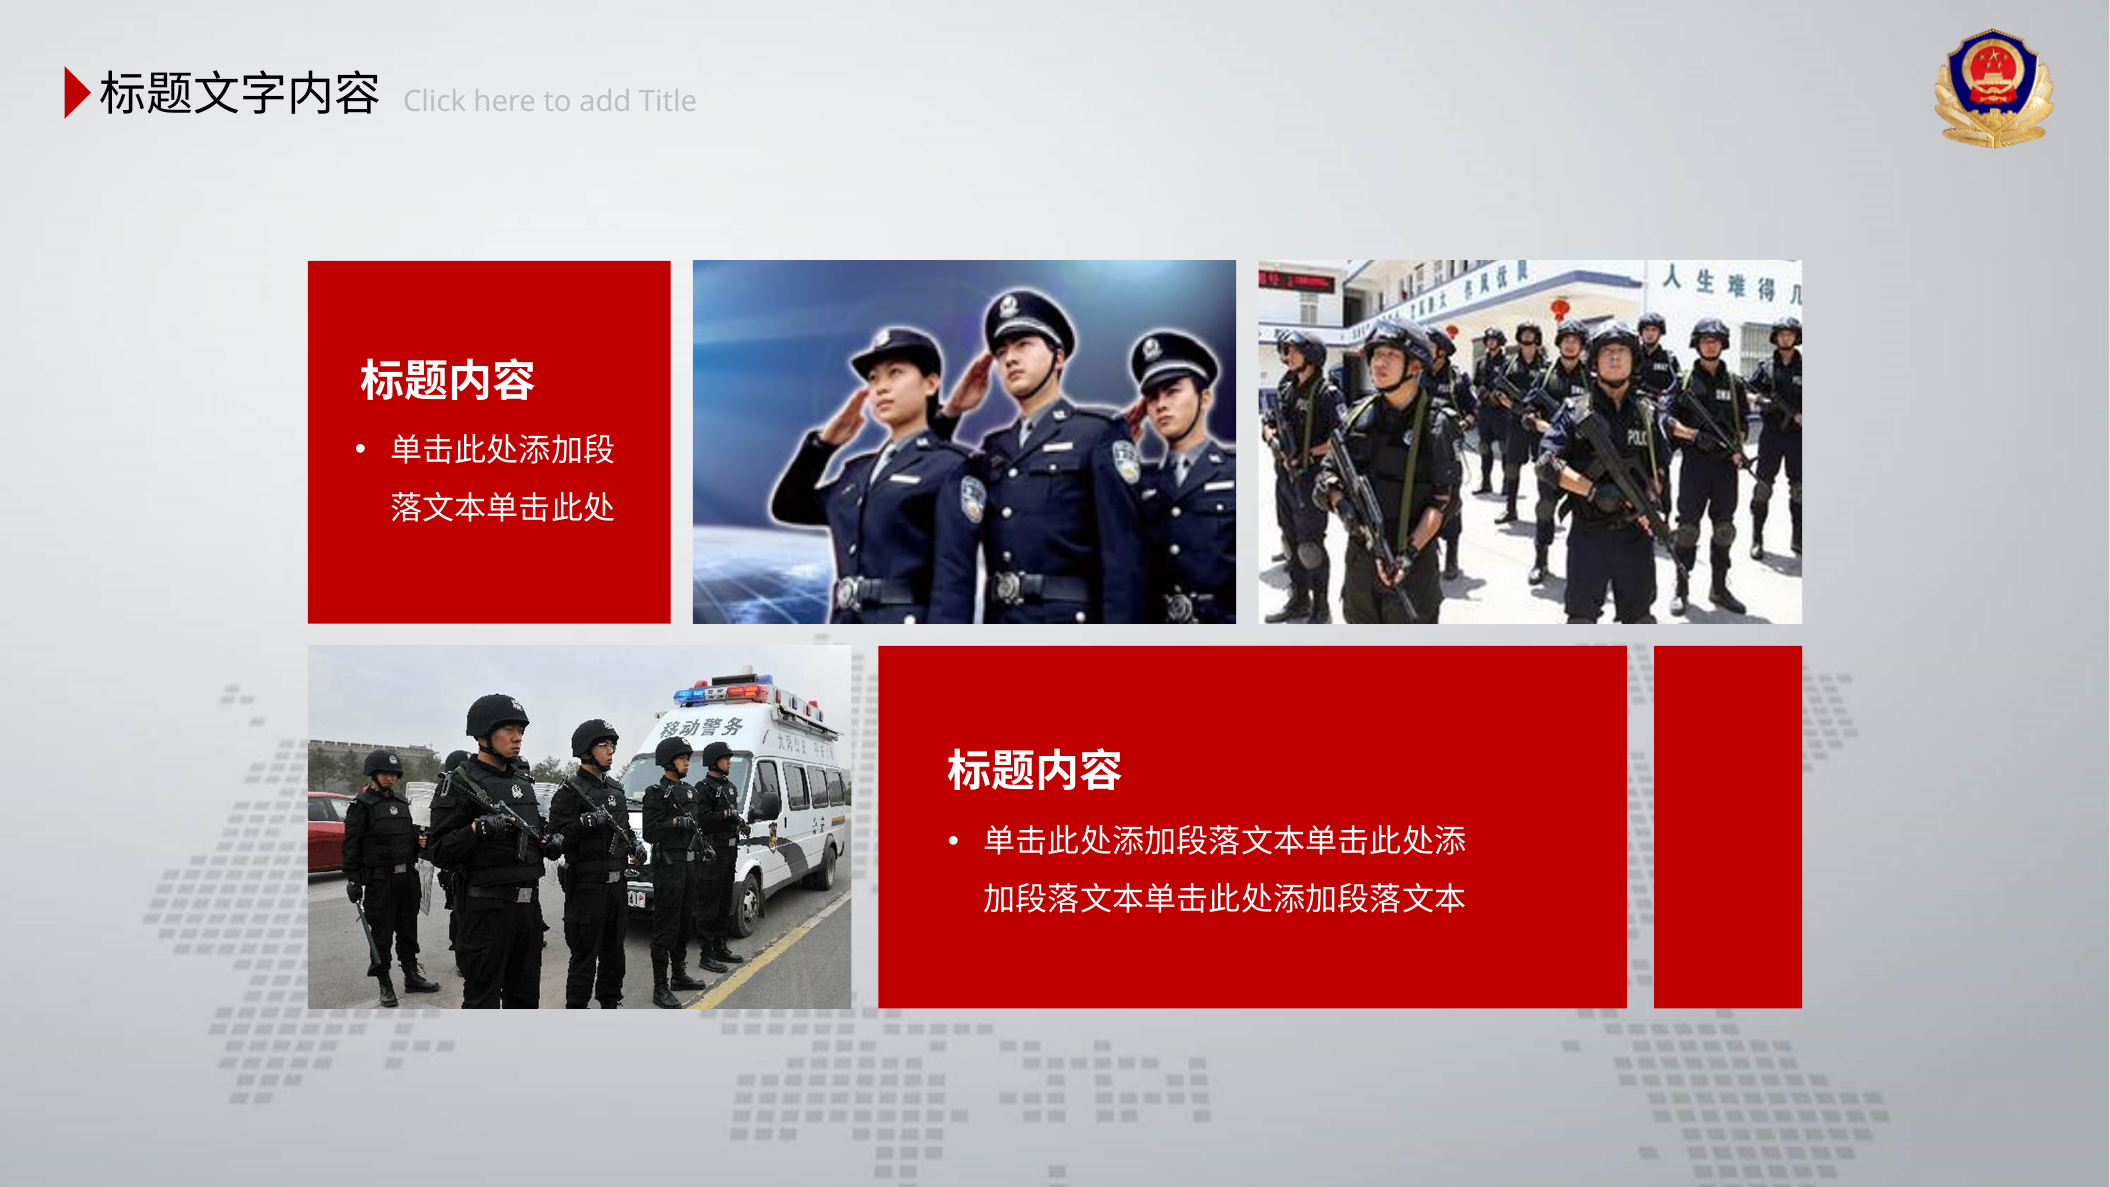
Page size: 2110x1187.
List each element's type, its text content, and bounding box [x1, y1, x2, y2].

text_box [878, 645, 1627, 1009]
text_box [307, 645, 852, 1009]
text_box [1258, 260, 1803, 624]
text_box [64, 55, 721, 128]
text_box 标题内容 [671, 317, 923, 413]
text_box [692, 260, 1237, 624]
text_box [1654, 645, 1803, 1009]
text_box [307, 260, 671, 624]
picture [0, 0, 2110, 1187]
